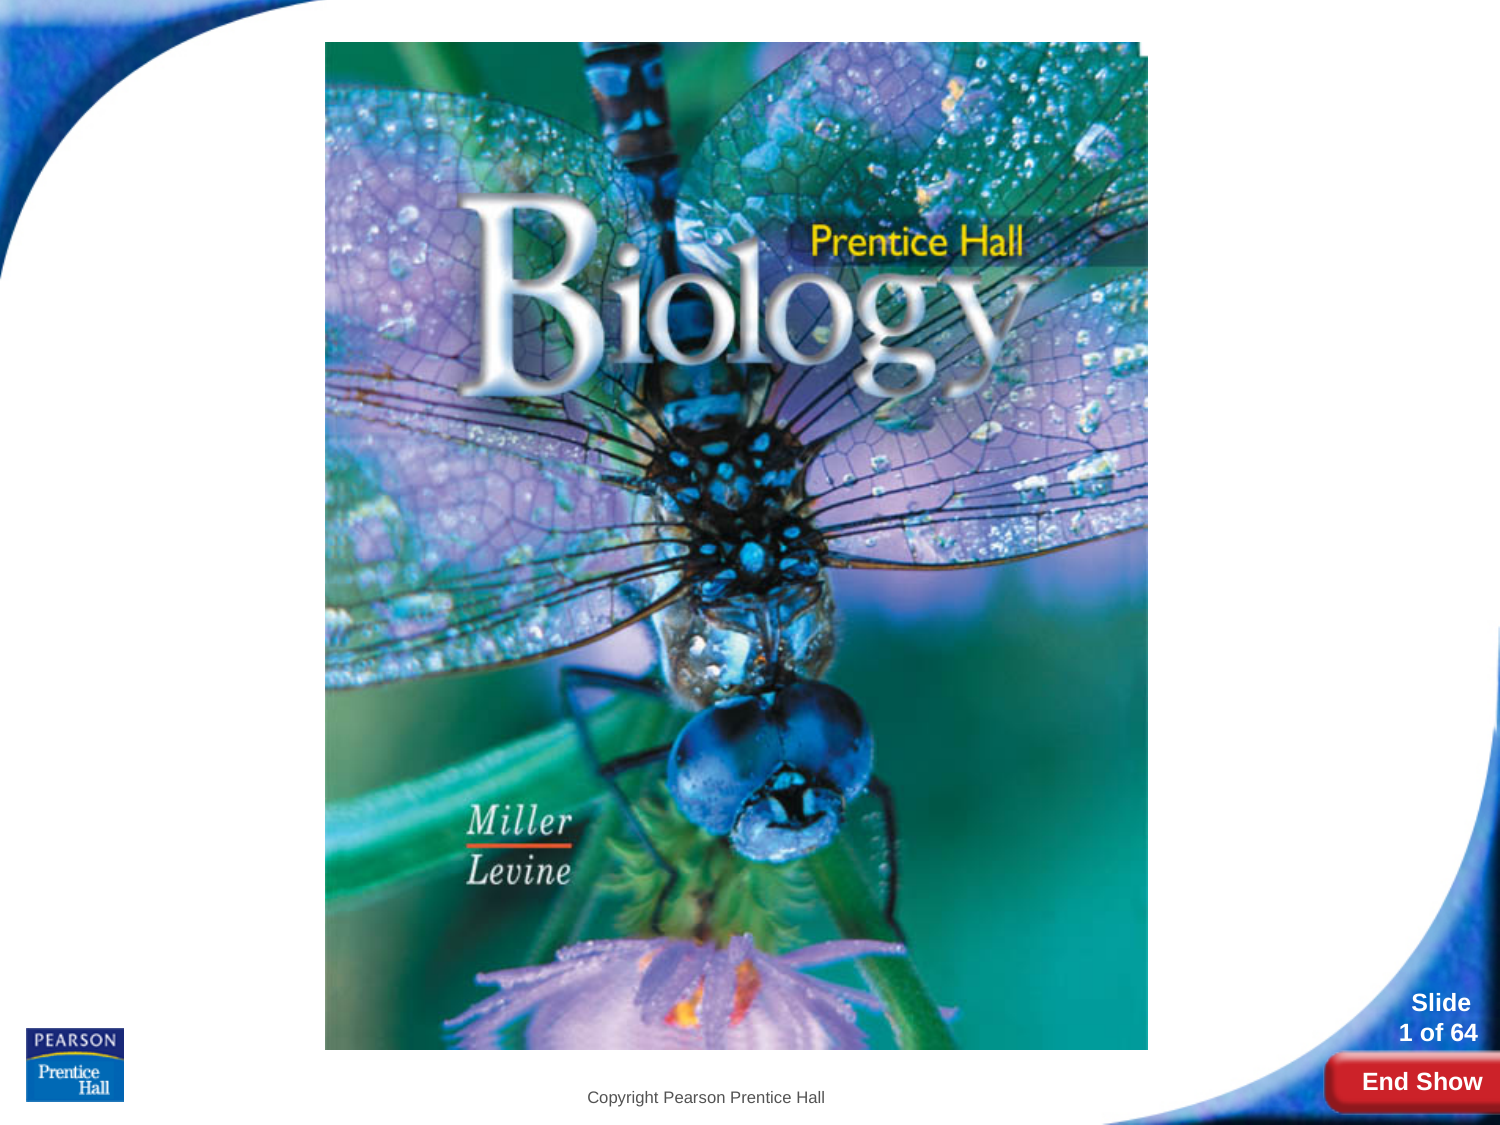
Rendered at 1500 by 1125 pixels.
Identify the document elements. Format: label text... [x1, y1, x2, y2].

picture [0, 0, 1500, 1125]
footer Copyright Pearson Prentice Hall [468, 1078, 945, 1105]
title Biology [268, 0, 1344, 207]
